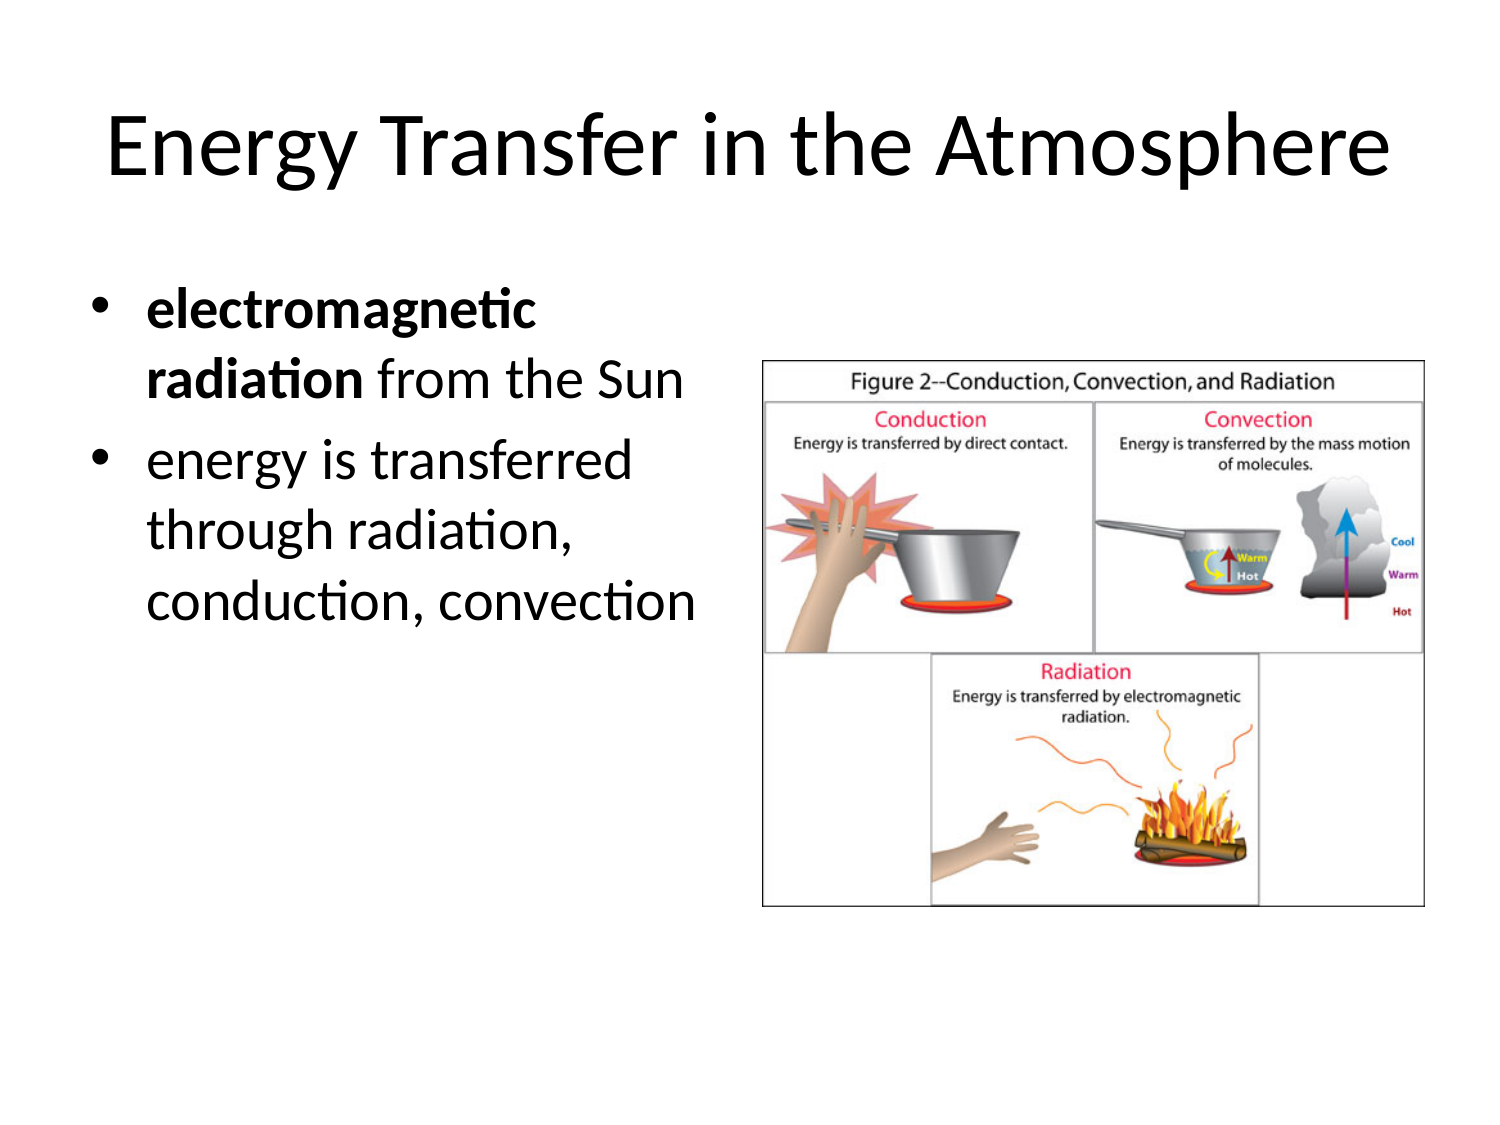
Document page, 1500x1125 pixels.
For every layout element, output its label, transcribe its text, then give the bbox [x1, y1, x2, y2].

list electromagnetic radiation from the Sun energy is transferred through radiation, conduction, convection [75, 262, 738, 1005]
title Energy Transfer in the Atmosphere [75, 45, 1425, 233]
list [762, 262, 1426, 1006]
